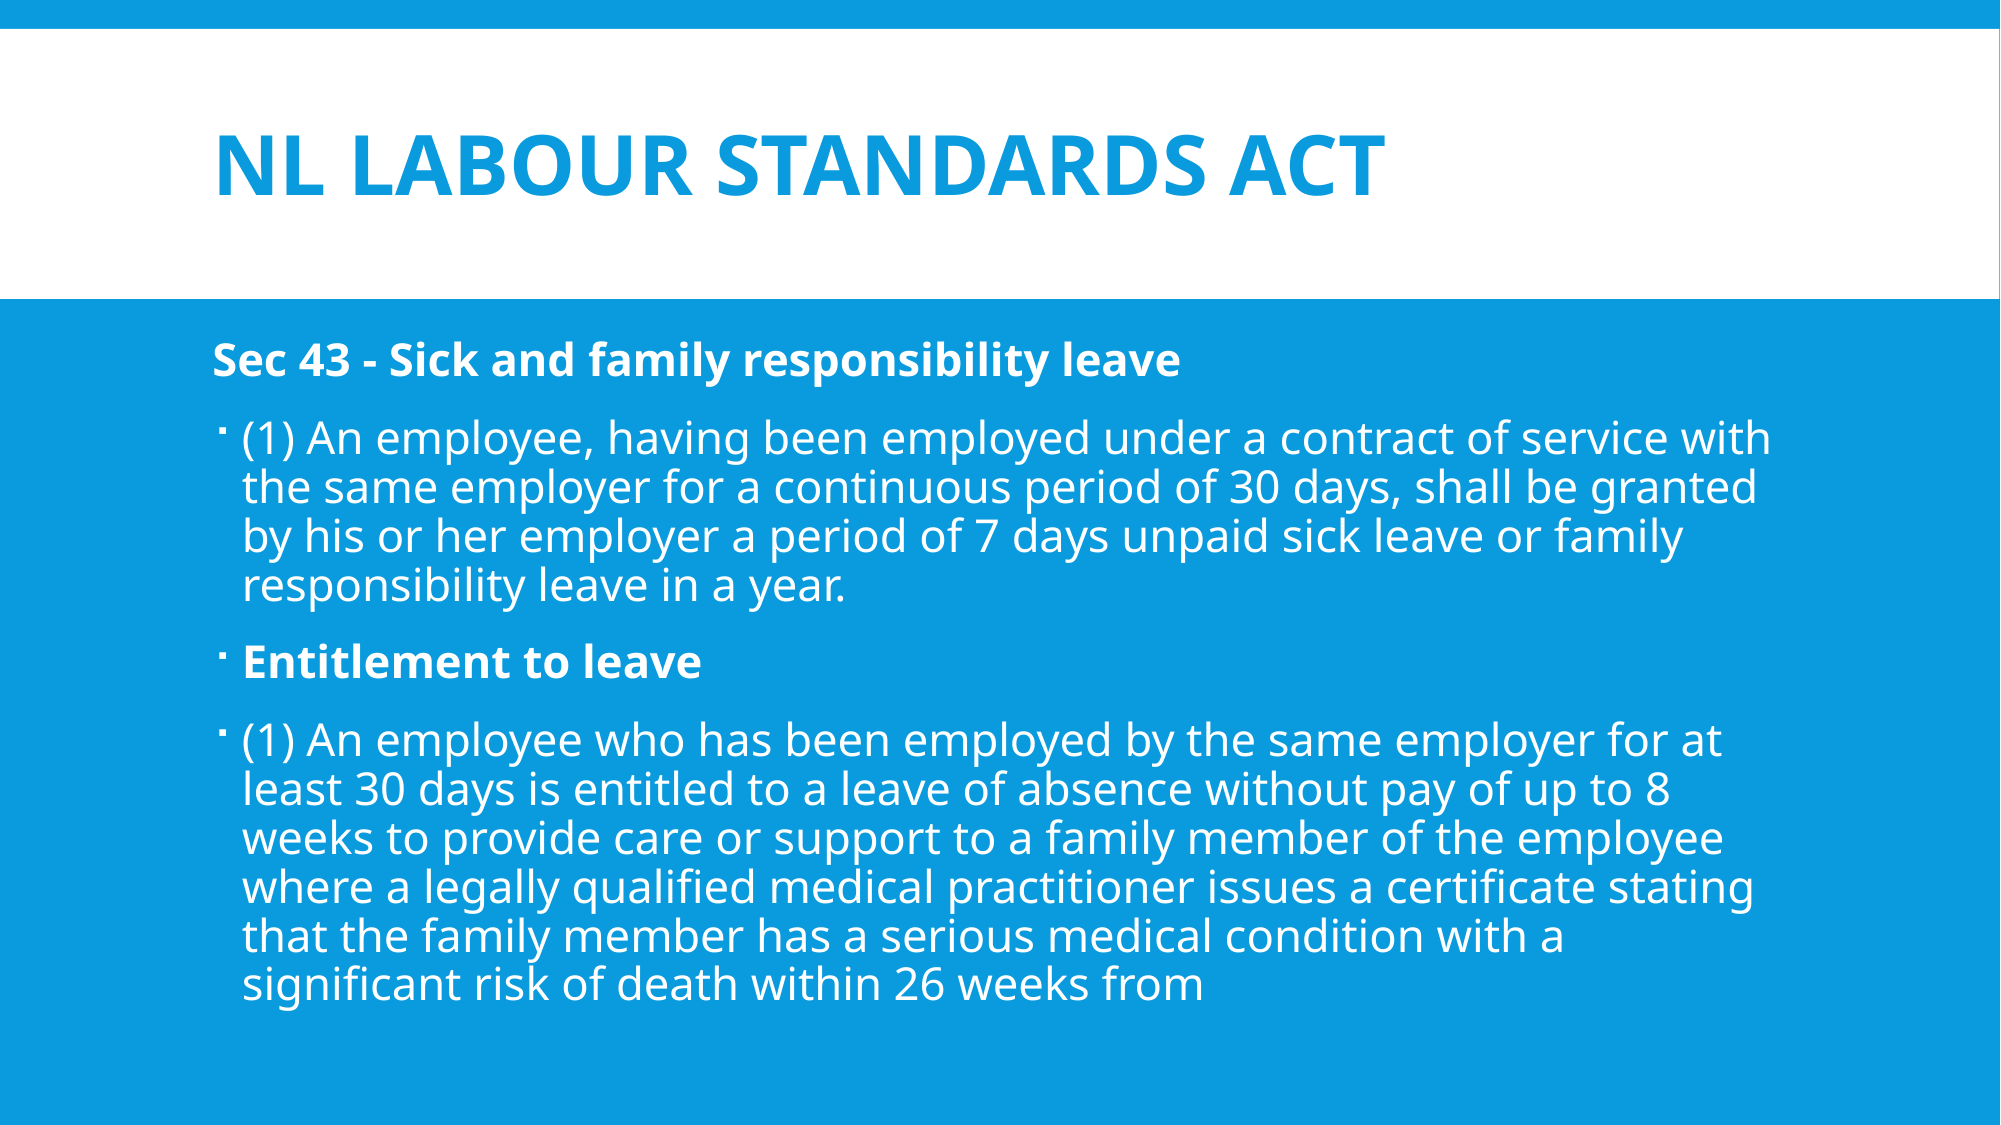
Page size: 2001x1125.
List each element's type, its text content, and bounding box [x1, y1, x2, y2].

list Sec 43 - Sick and family responsibility leave (1) An employee, having been employed under a contract of service with the same employer for a continuous period of 30 days, shall be granted by his or her employer a period of 7 days unpaid sick leave or family responsibility leave in a year. Entitlement to leave (1) An employee who has been employed by the same employer for at least 30 days is entitled to a leave of absence without pay of up to 8 weeks to provide care or support to a family member of the employee where a legally qualified medical practitioner issues a certificate stating that the family member has a serious medical condition with a significant risk of death within 26 weeks from [197, 329, 1803, 1020]
title NL Labour Standards Act [197, 46, 1803, 295]
